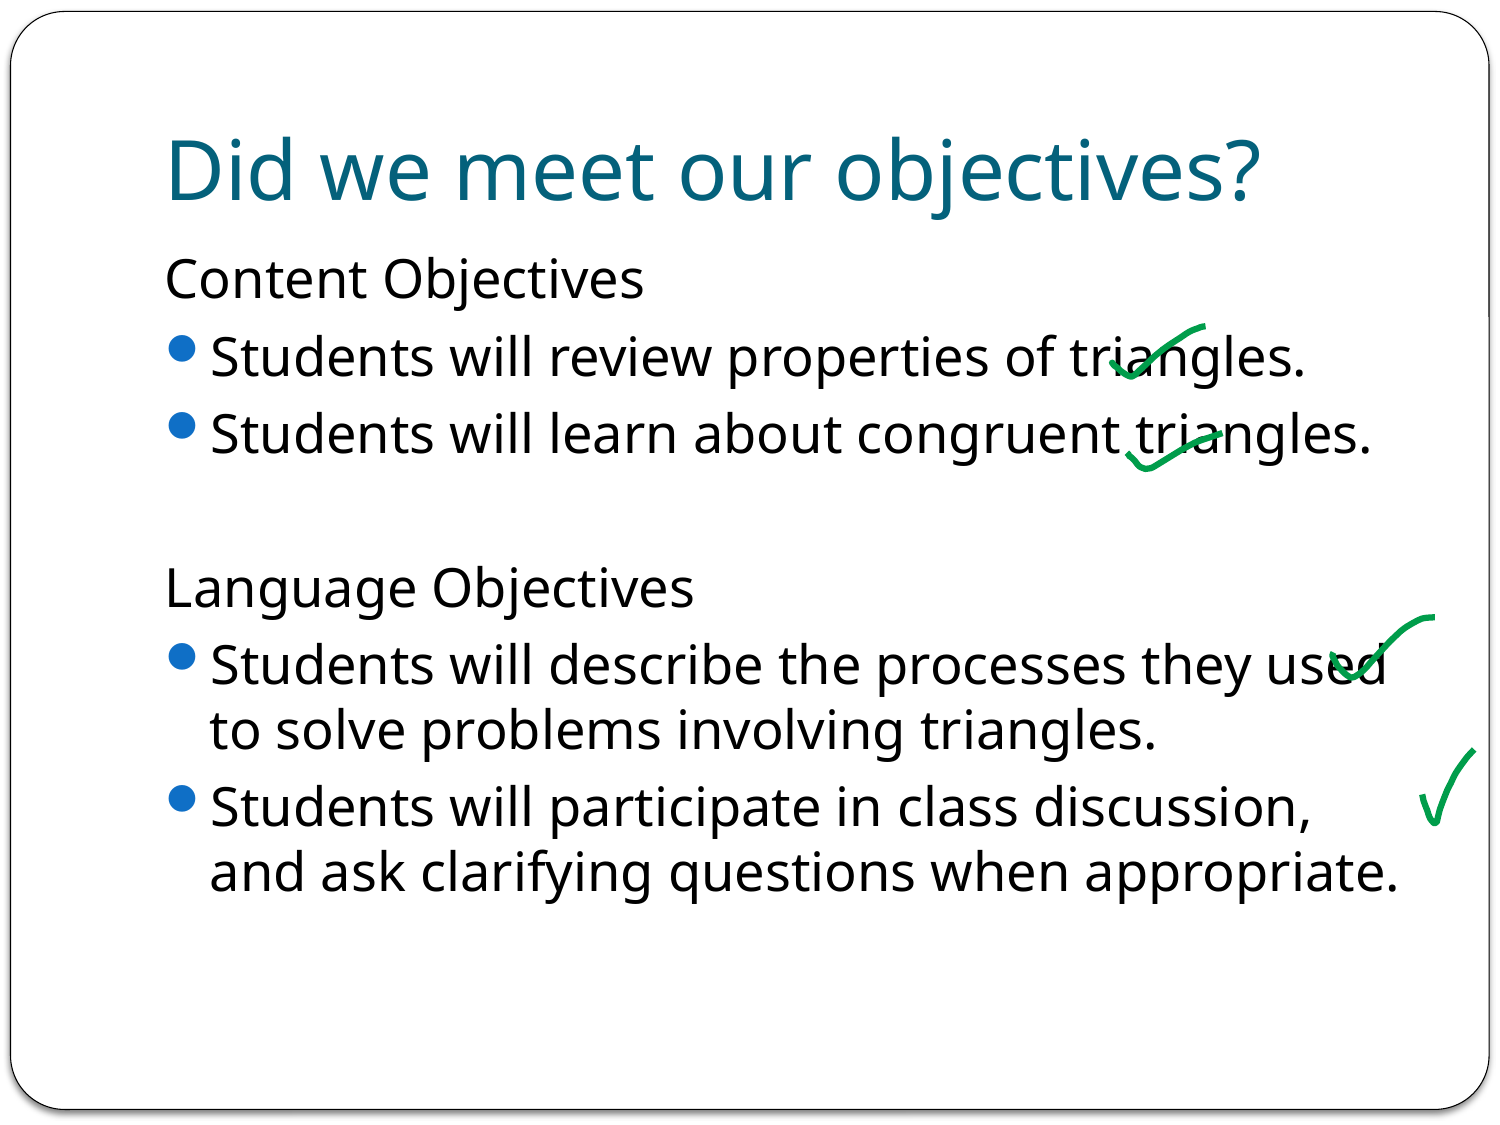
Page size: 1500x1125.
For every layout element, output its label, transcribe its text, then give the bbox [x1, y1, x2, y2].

text_box [1126, 432, 1223, 470]
title Did we meet our objectives? [150, 45, 1425, 233]
list Content Objectives Students will review properties of triangles. Students will learn about congruent triangles. Language Objectives Students will describe the processes they used to solve problems involving triangles. Students will participate in class discussion, and ask clarifying questions when appropriate. [150, 237, 1425, 988]
text_box [1421, 748, 1475, 824]
text_box [1111, 325, 1206, 378]
text_box [1331, 616, 1435, 679]
